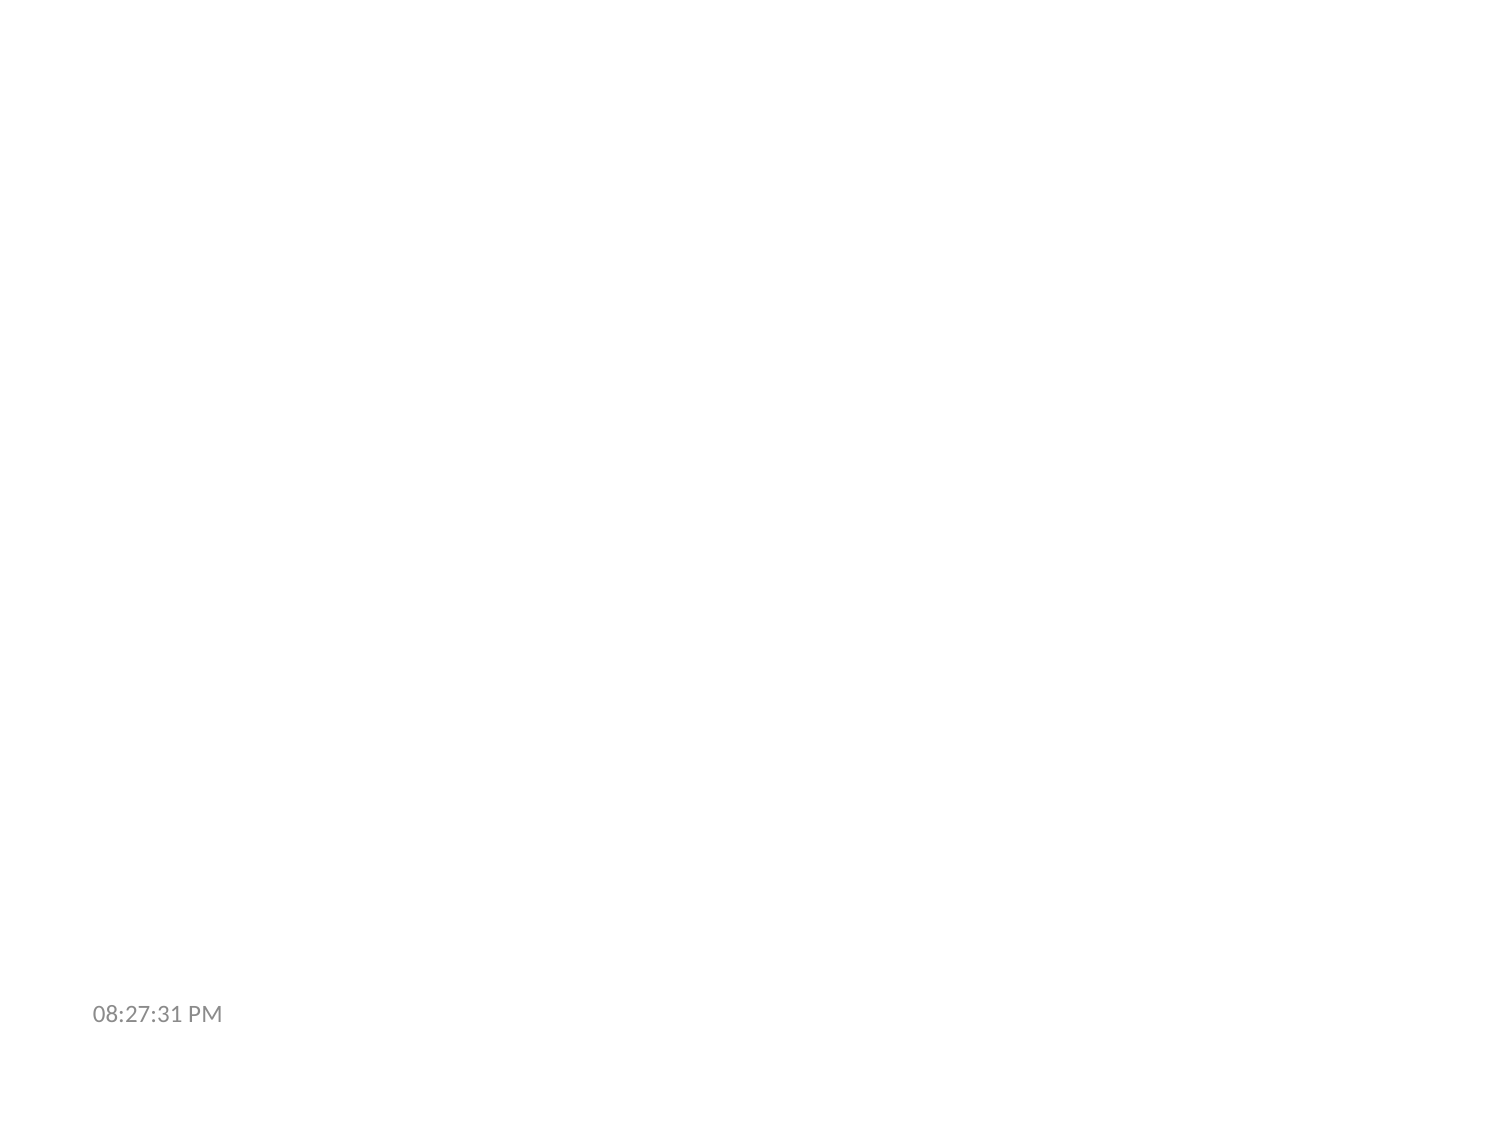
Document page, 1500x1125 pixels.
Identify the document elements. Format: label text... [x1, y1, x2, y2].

text_box 3:35:09 PM [77, 982, 428, 1043]
